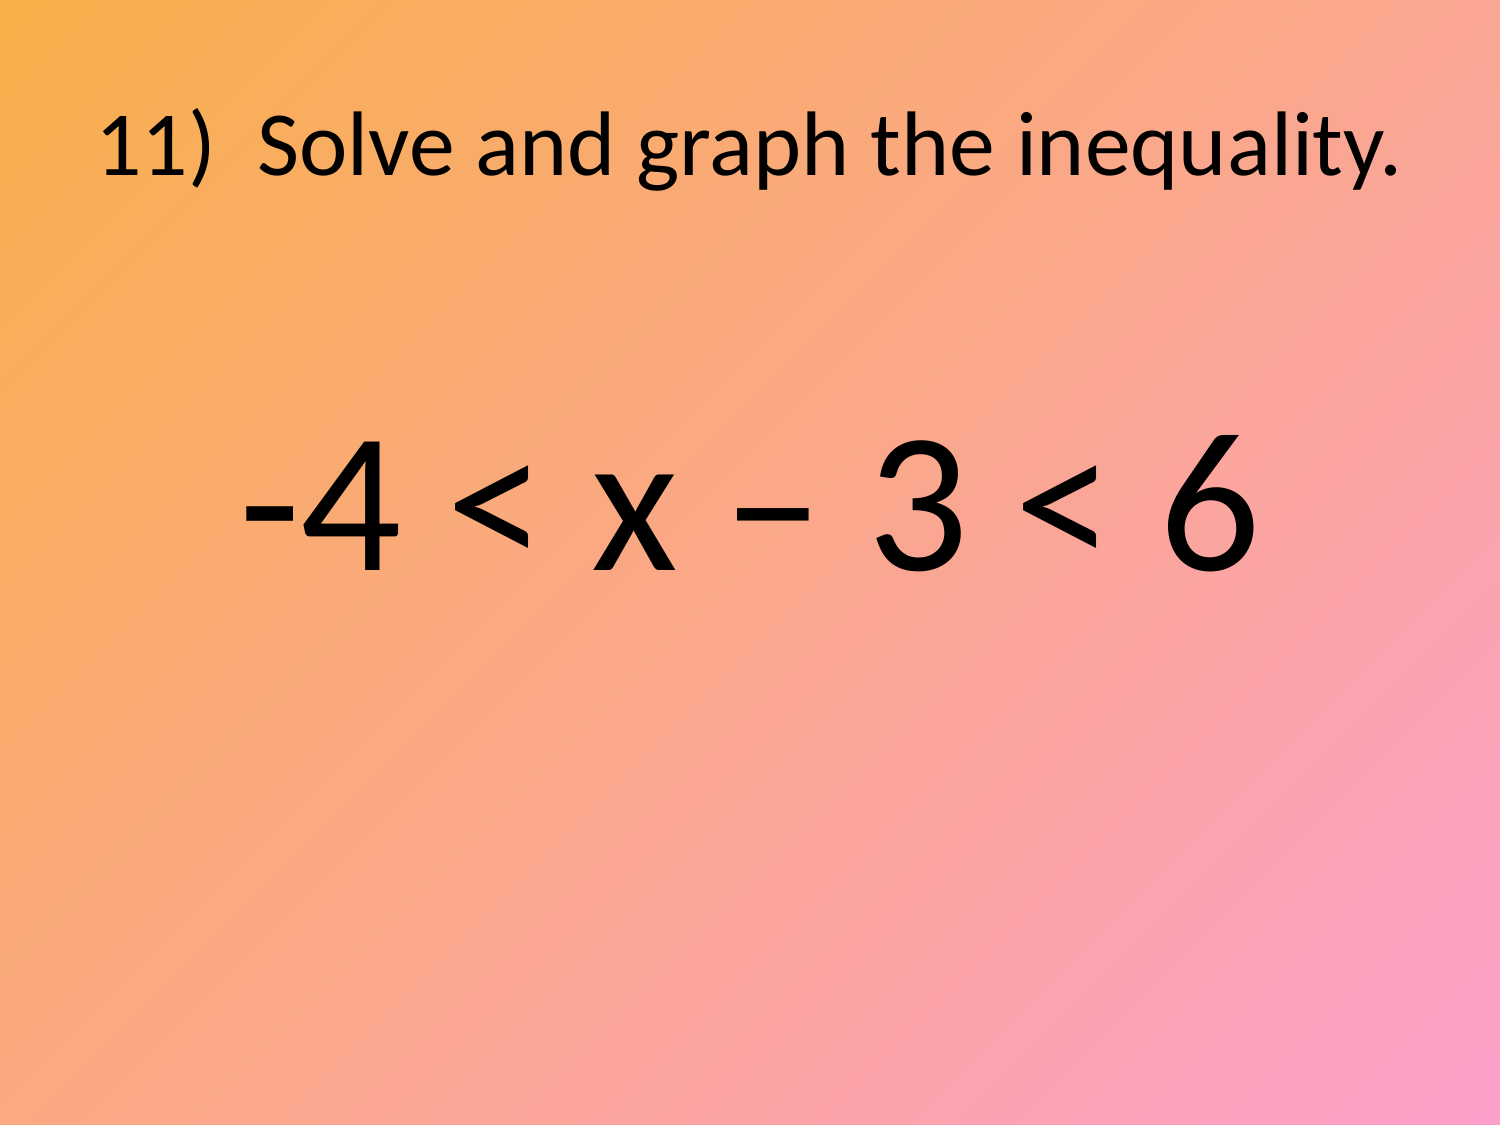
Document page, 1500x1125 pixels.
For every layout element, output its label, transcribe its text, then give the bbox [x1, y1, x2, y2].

list -4 < x – 3 < 6 [74, 262, 1426, 1006]
title 11) Solve and graph the inequality. [74, 44, 1426, 233]
